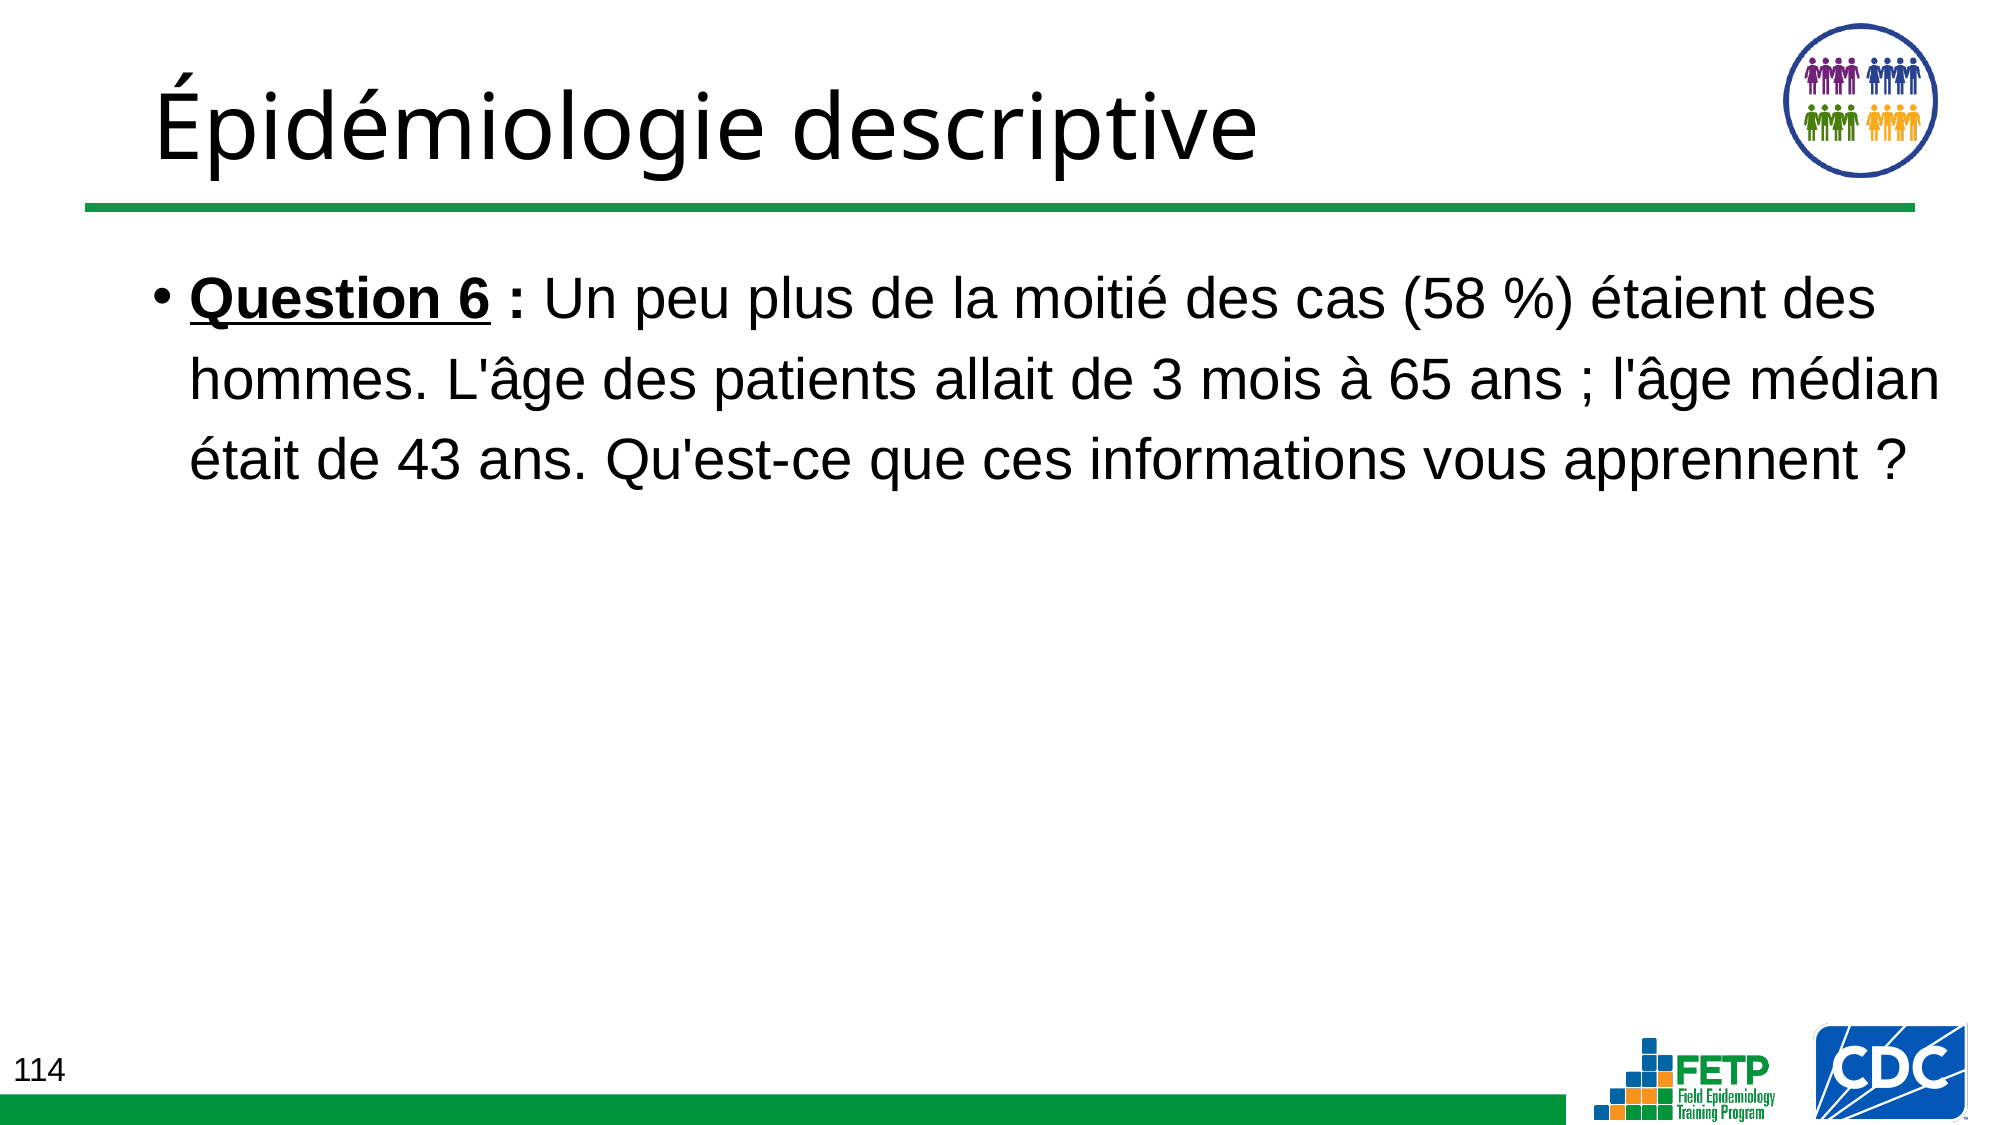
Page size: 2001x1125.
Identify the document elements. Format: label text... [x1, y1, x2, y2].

picture [1594, 1038, 1775, 1122]
picture [1813, 1023, 1968, 1122]
list Question 6 : Un peu plus de la moitié des cas (58 %) étaient des hommes. L'âge des patients allait de 3 mois à 65 ans ; l'âge médian était de 43 ans. Qu'est-ce que ces informations vous apprennent ? [137, 242, 1969, 1004]
text_box Épidémiologie descriptive [137, 73, 1738, 205]
picture [1783, 23, 1938, 178]
